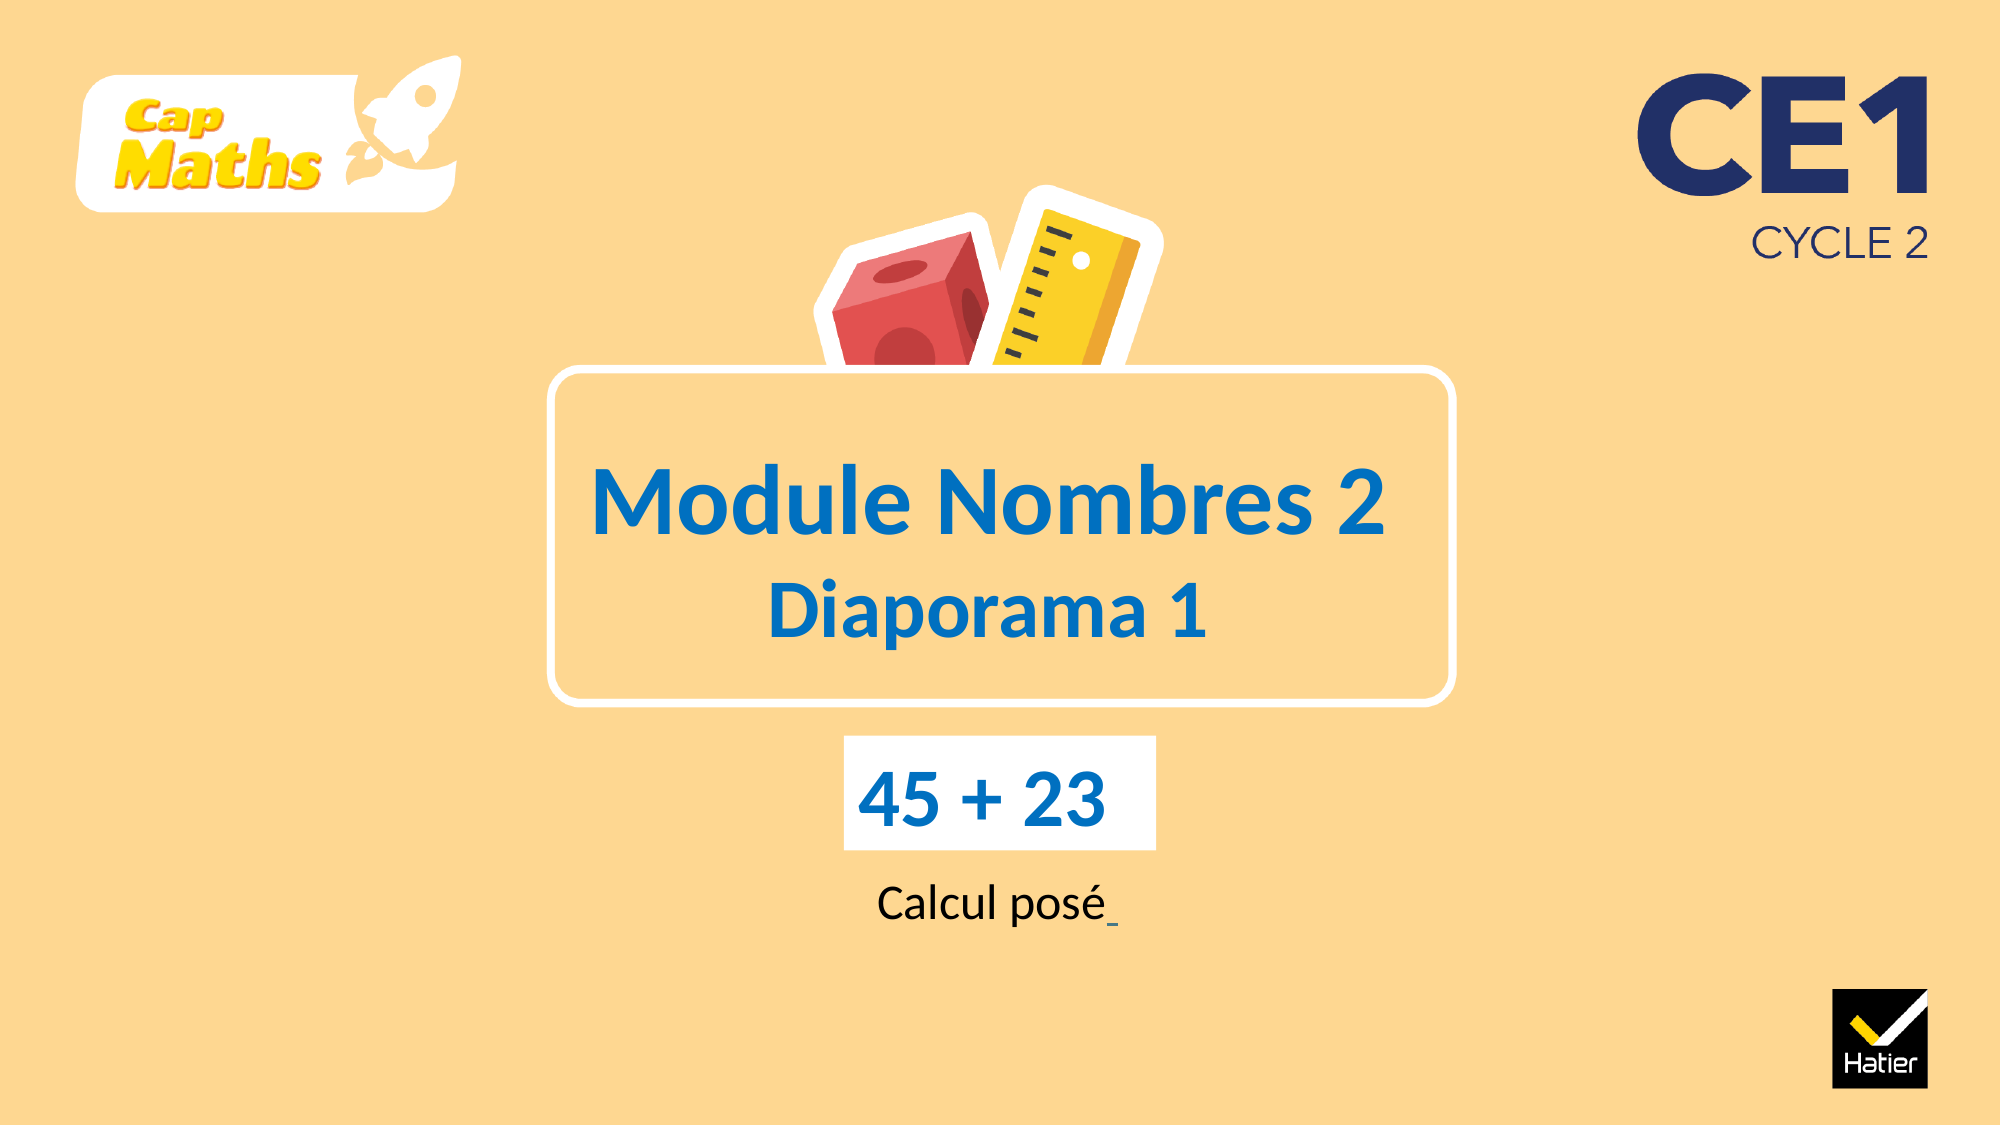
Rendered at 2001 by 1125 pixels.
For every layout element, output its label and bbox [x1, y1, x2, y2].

list [0, 0, 2000, 1125]
